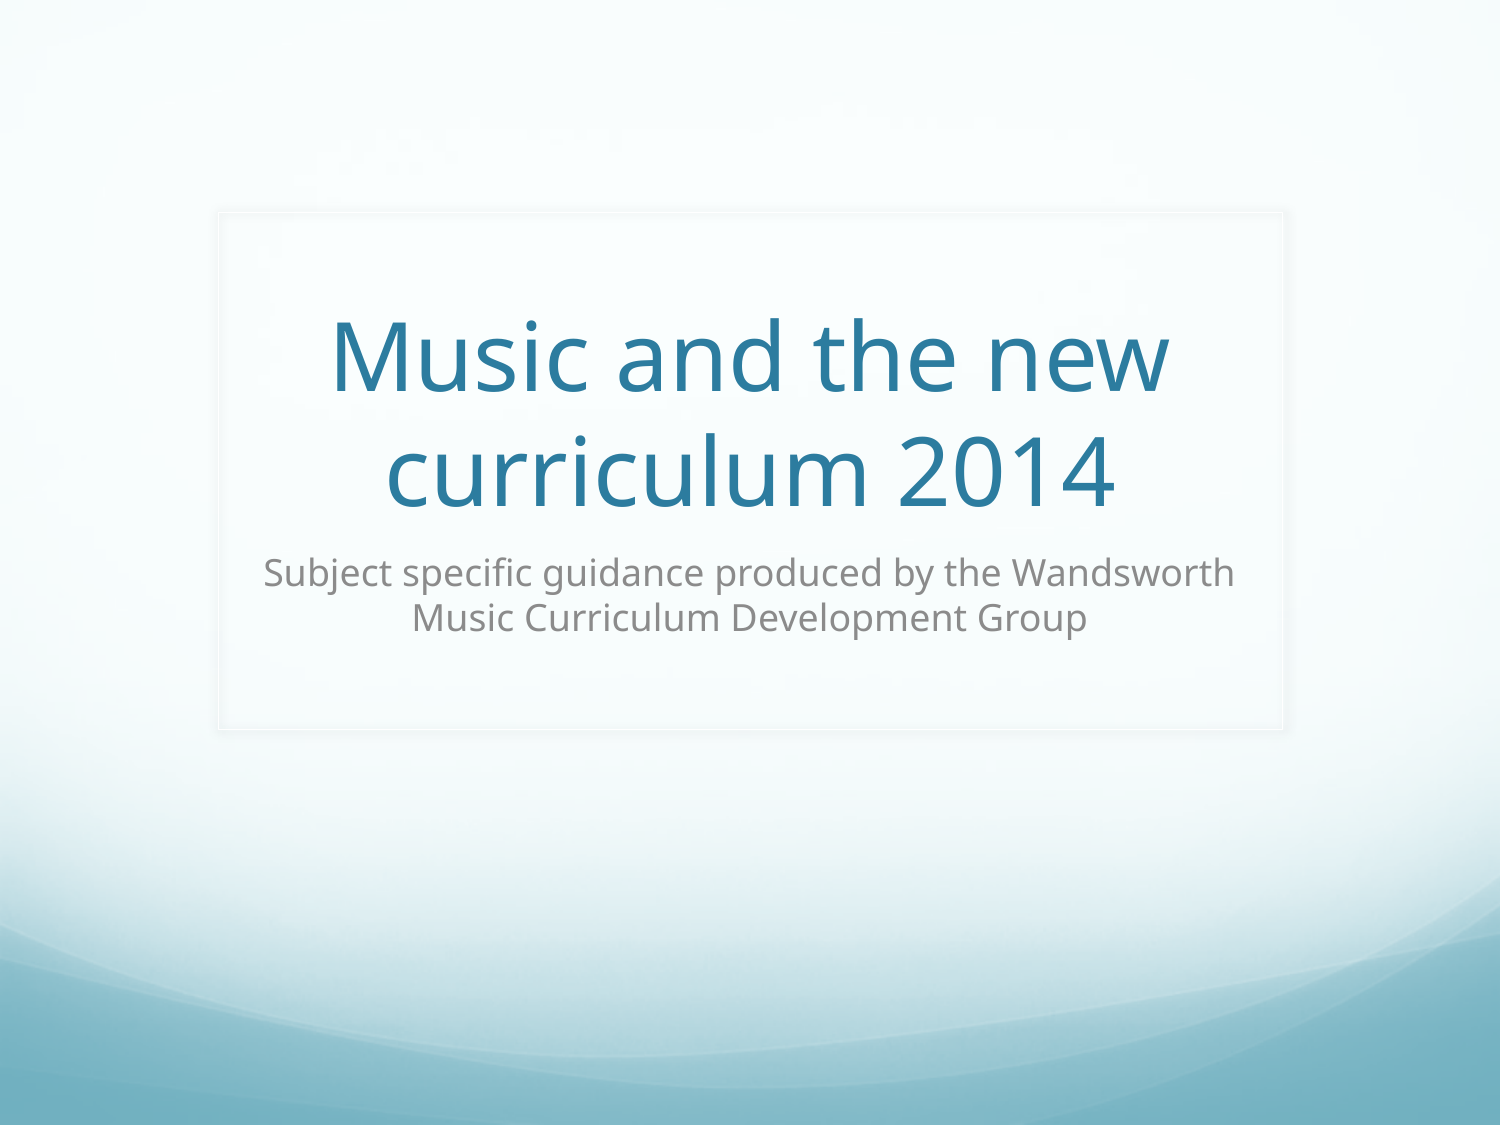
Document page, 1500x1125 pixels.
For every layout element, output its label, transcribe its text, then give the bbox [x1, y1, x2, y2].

subtitle Subject specific guidance produced by the Wandsworth Music Curriculum Development Group [217, 541, 1283, 692]
title Music and the new curriculum 2014 [217, 249, 1283, 533]
